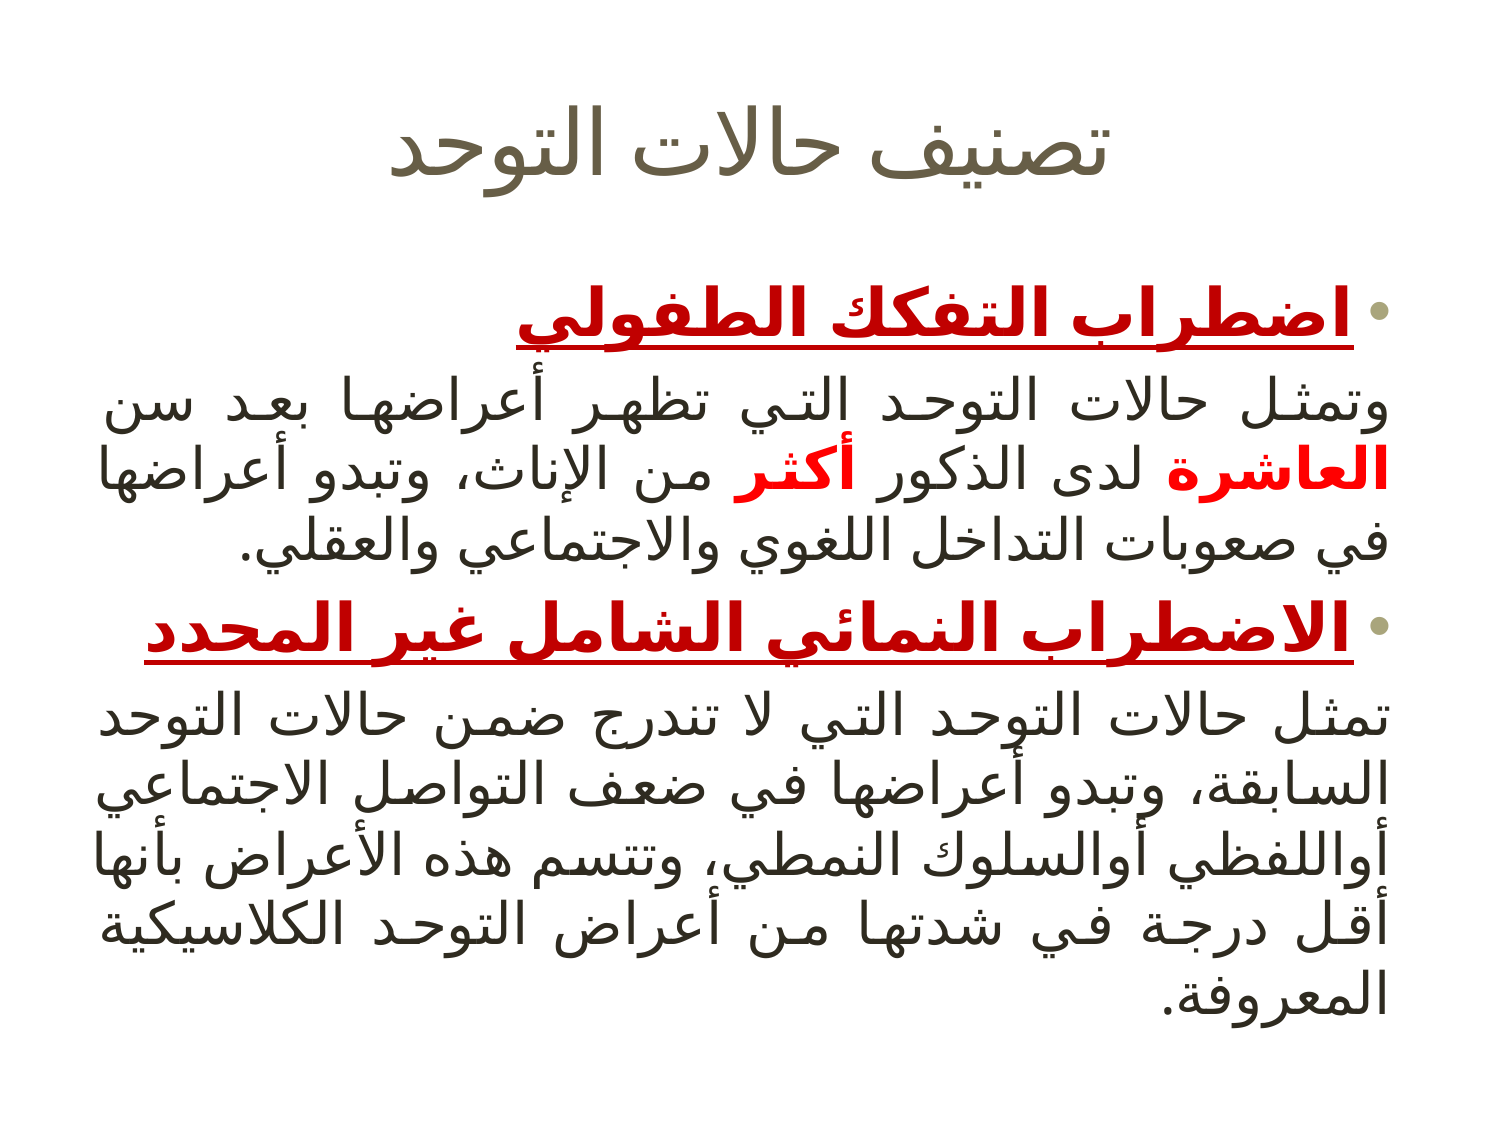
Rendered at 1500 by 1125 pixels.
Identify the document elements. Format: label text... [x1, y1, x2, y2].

list اضطراب التفكك الطفولي وتمثل حالات التوحد التي تظهر أعراضها بعد سن العاشرة لدى الذكور أكثر من الإناث، وتبدو أعراضها في صعوبات التداخل اللغوي والاجتماعي والعقلي. الاضطراب النمائي الشامل غير المحدد تمثل حالات التوحد التي لا تندرج ضمن حالات التوحد السابقة، وتبدو أعراضها في ضعف التواصل الاجتماعي أواللفظي أوالسلوك النمطي، وتتسم هذه الأعراض بأنها أقل درجة في شدتها من أعراض التوحد الكلاسيكية المعروفة. [75, 262, 1425, 1005]
title تصنيف حالات التوحد [75, 45, 1425, 233]
